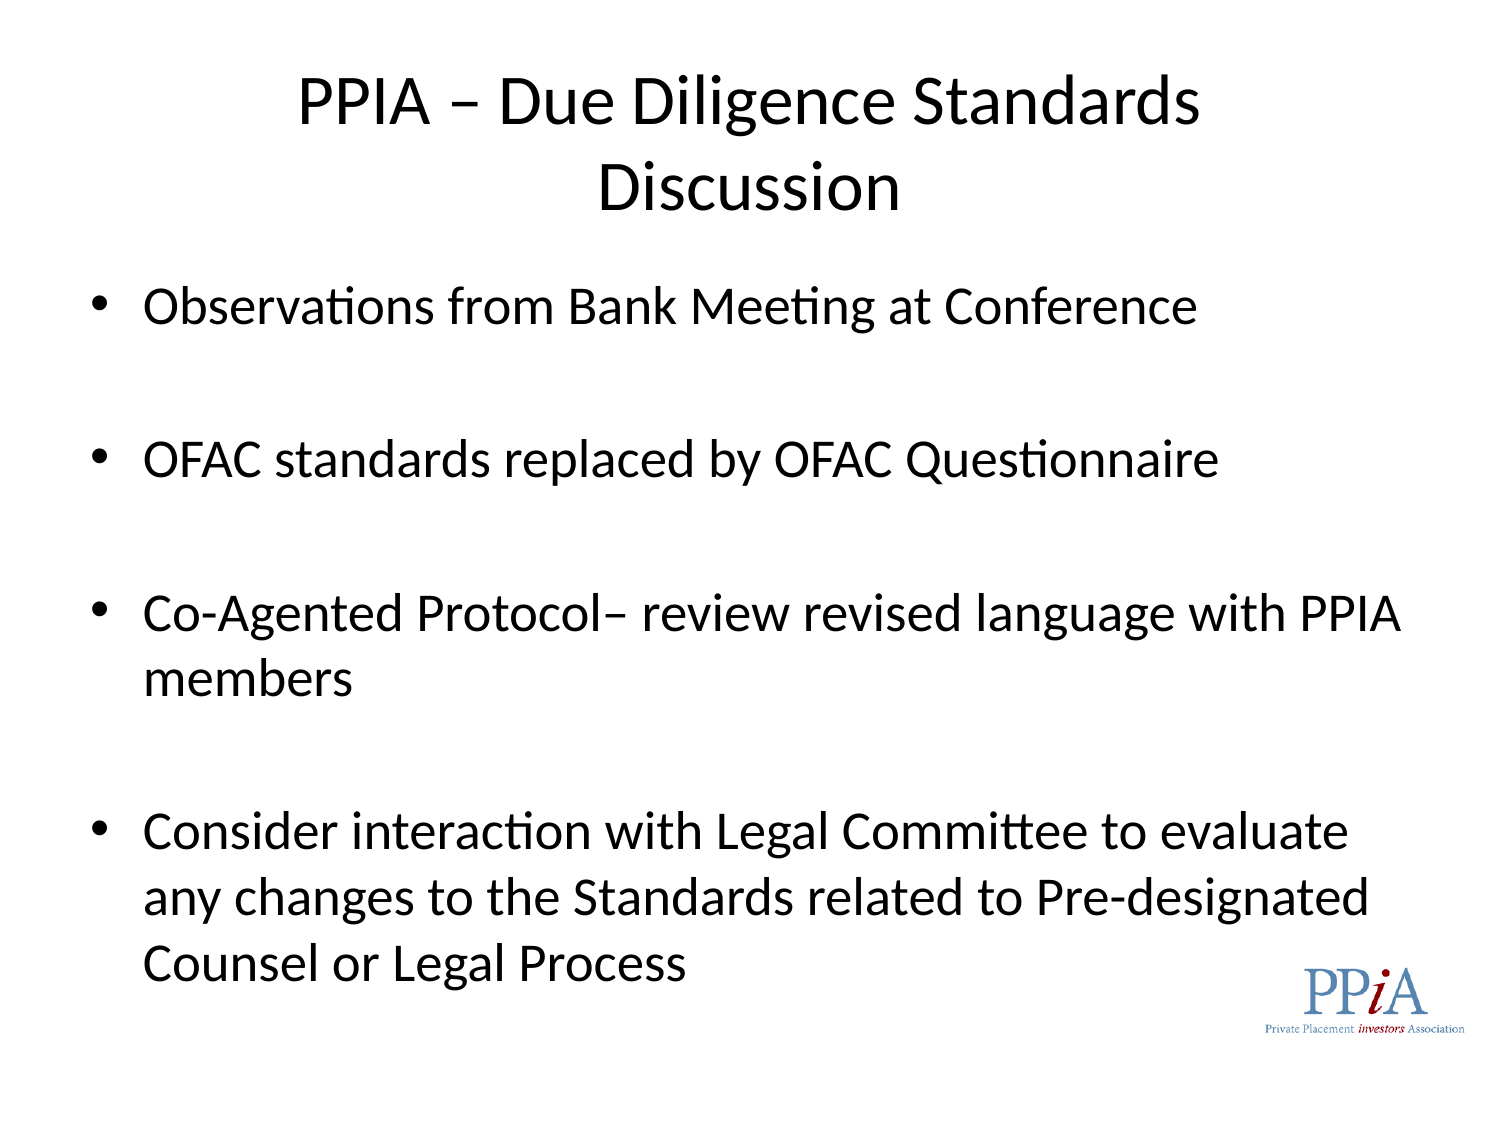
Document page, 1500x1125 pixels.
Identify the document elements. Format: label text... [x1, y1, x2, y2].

title PPIA – Due Diligence Standards Discussion [75, 45, 1425, 233]
list Observations from Bank Meeting at Conference OFAC standards replaced by OFAC Questionnaire Co-Agented Protocol– review revised language with PPIA members Consider interaction with Legal Committee to evaluate any changes to the Standards related to Pre-designated Counsel or Legal Process [75, 262, 1450, 1005]
picture [1260, 964, 1476, 1038]
